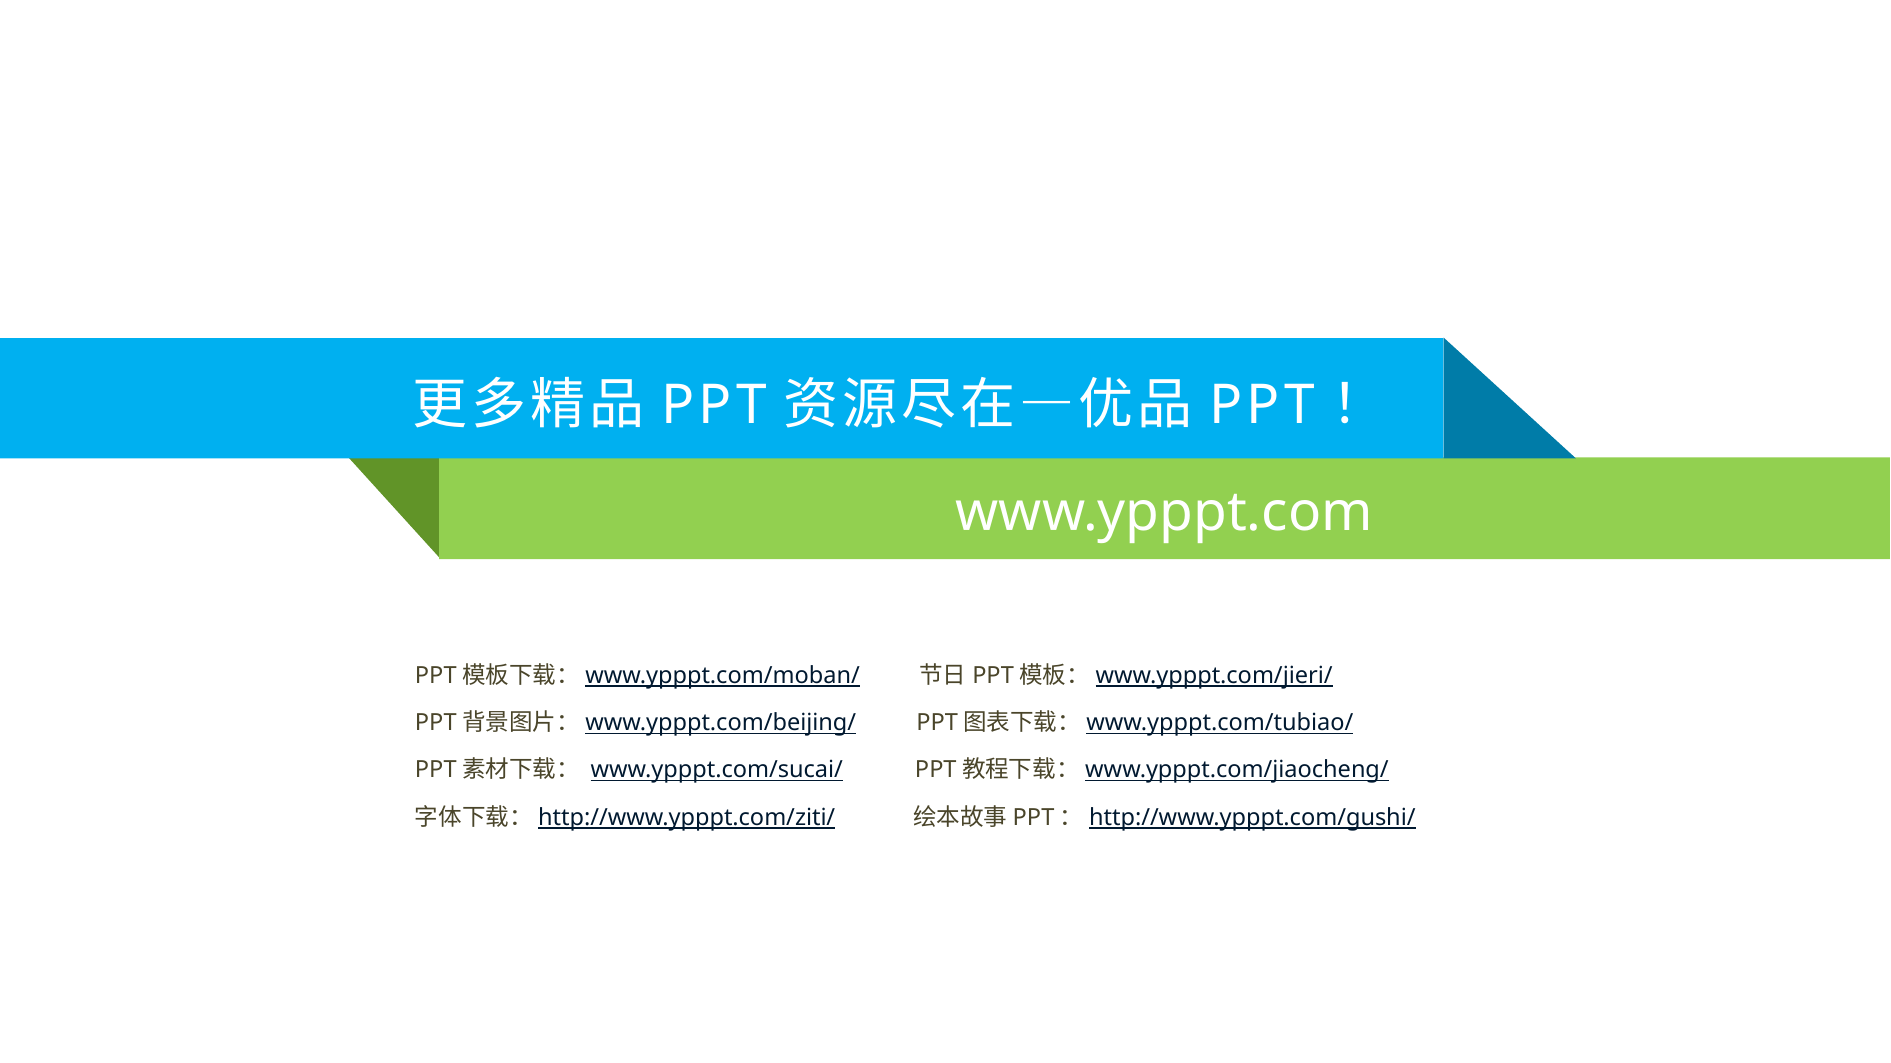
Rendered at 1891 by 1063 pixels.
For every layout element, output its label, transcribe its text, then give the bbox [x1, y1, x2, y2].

text_box www.ypppt.com [438, 456, 1891, 560]
text_box 更多精品PPT资源尽在—优品PPT！ [0, 337, 1442, 459]
text_box PPT模板下载：www.ypppt.com/moban/ 节日PPT模板：www.ypppt.com/jieri/ PPT背景图片：www.ypppt.com/beijing/ PPT图表下载：www.ypppt.com/tubiao/ PPT素材下载： www.ypppt.com/sucai/ PPT教程下载：www.ypppt.com/jiaocheng/ 字体下载：http://www.ypppt.com/ziti/ 绘本故事PPT：http://www.ypppt.com/gushi/ [400, 607, 1471, 871]
text_box [348, 459, 438, 558]
text_box [1442, 335, 1579, 460]
